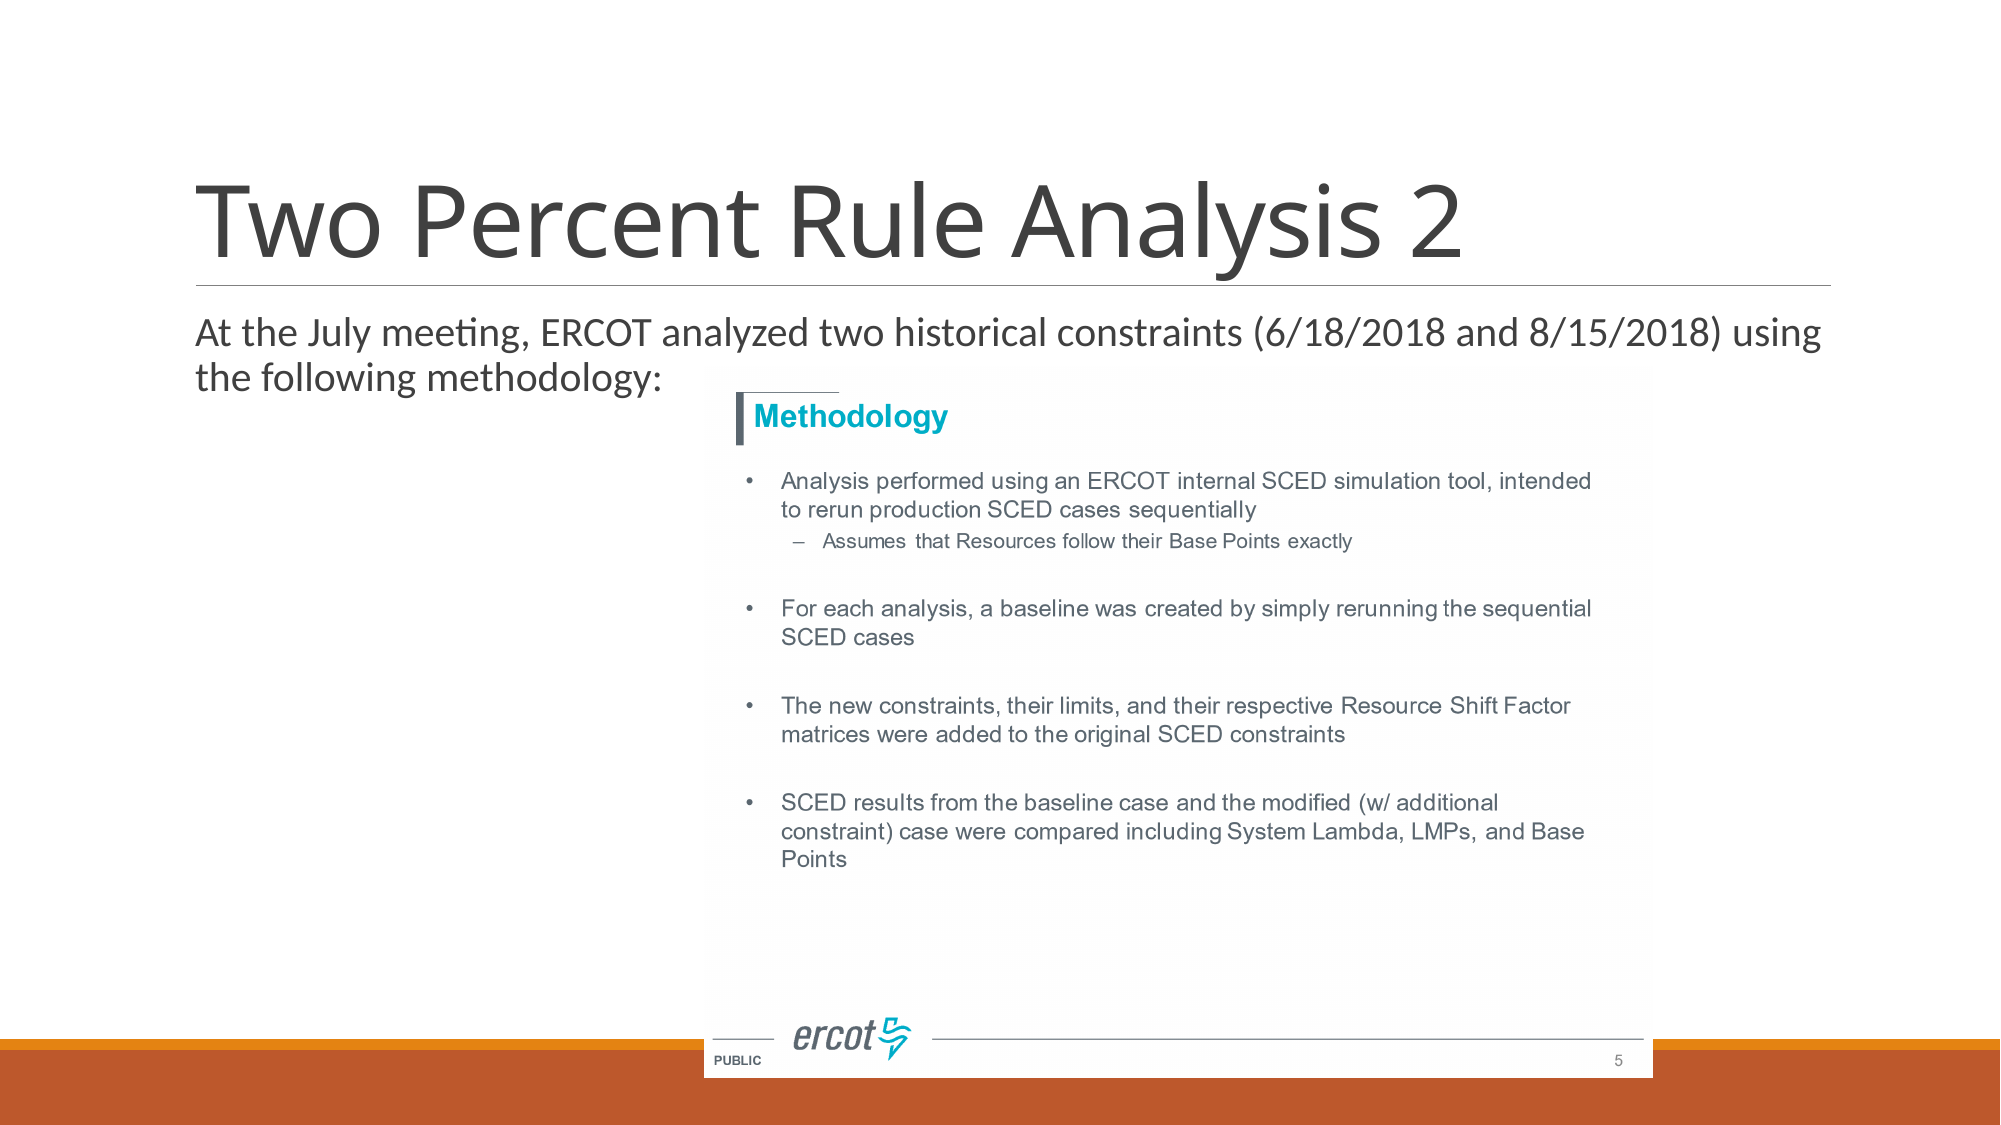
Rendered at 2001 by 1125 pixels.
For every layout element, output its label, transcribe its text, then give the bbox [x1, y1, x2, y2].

title Two Percent Rule Analysis 2 [180, 47, 1830, 285]
picture [703, 366, 1654, 1079]
list At the July meeting, ERCOT analyzed two historical constraints (6/18/2018 and 8/15/2018) using the following methodology: [180, 302, 1830, 963]
